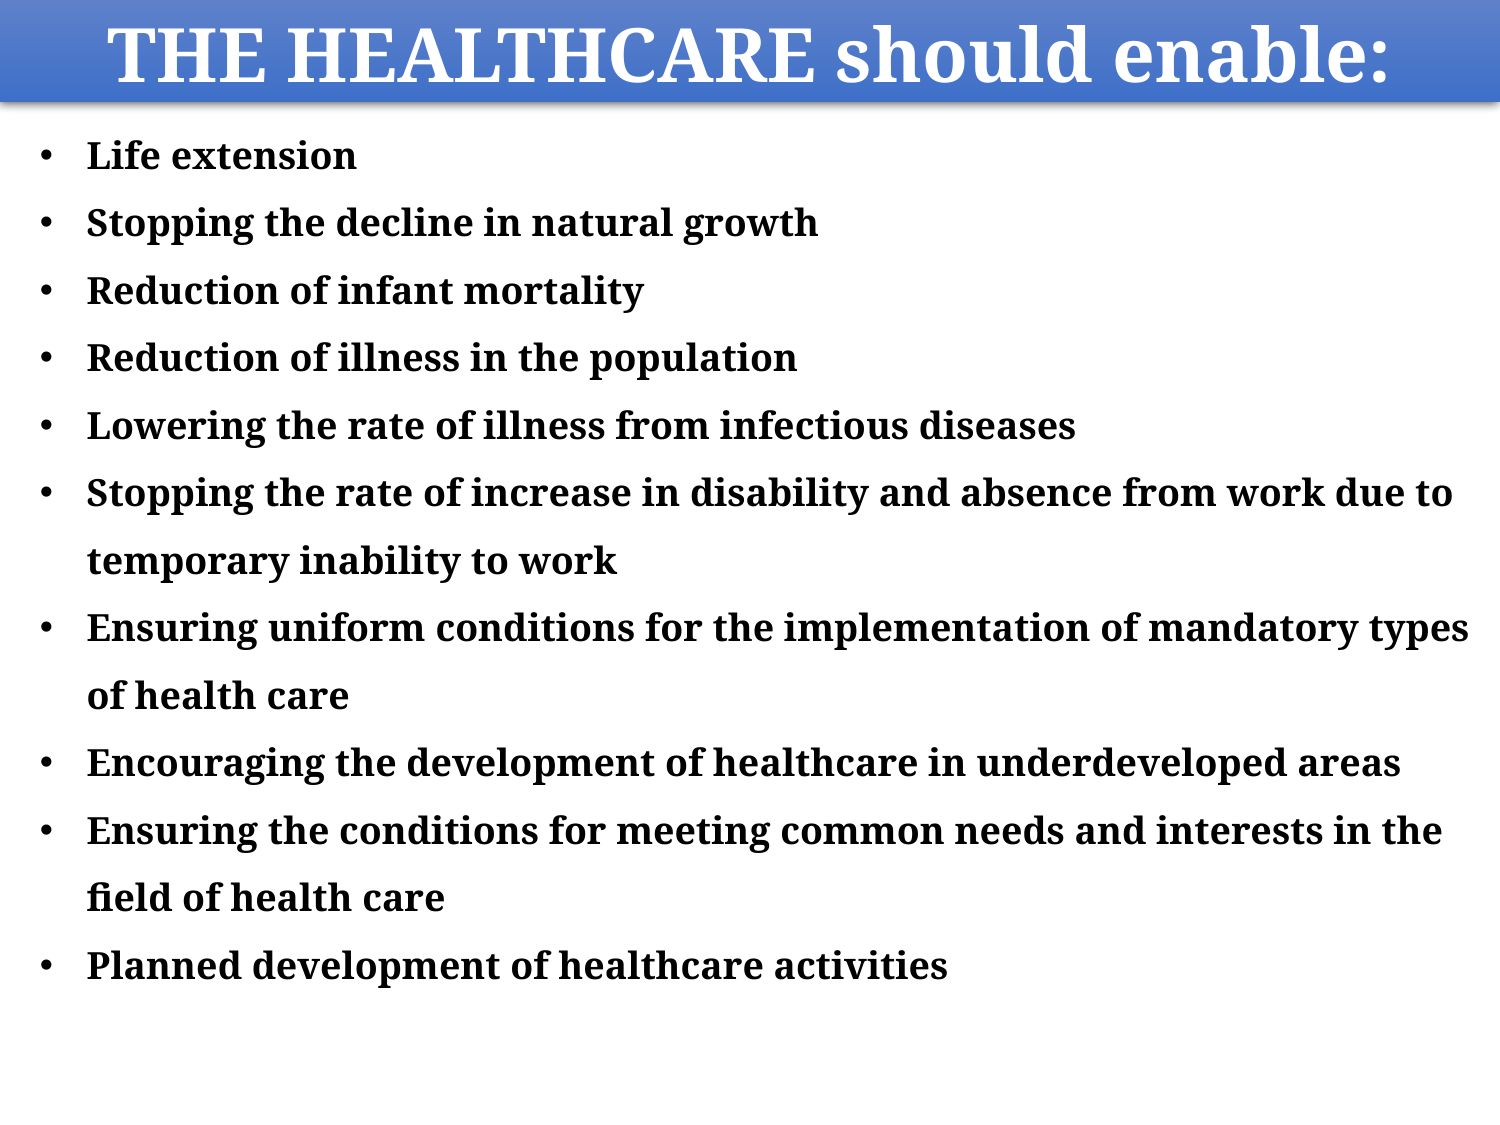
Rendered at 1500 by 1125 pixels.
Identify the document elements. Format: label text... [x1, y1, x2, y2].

text_box THE HEALTHCARE should enable: [0, 0, 1500, 102]
text_box Life extension Stopping the decline in natural growth Reduction of infant mortality Reduction of illness in the population Lowering the rate of illness from infectious diseases Stopping the rate of increase in disability and absence from work due to temporary inability to work Ensuring uniform conditions for the implementation of mandatory types of health care Encouraging the development of healthcare in underdeveloped areas Ensuring the conditions for meeting common needs and interests in the field of health care Planned development of healthcare activities [24, 113, 1488, 995]
